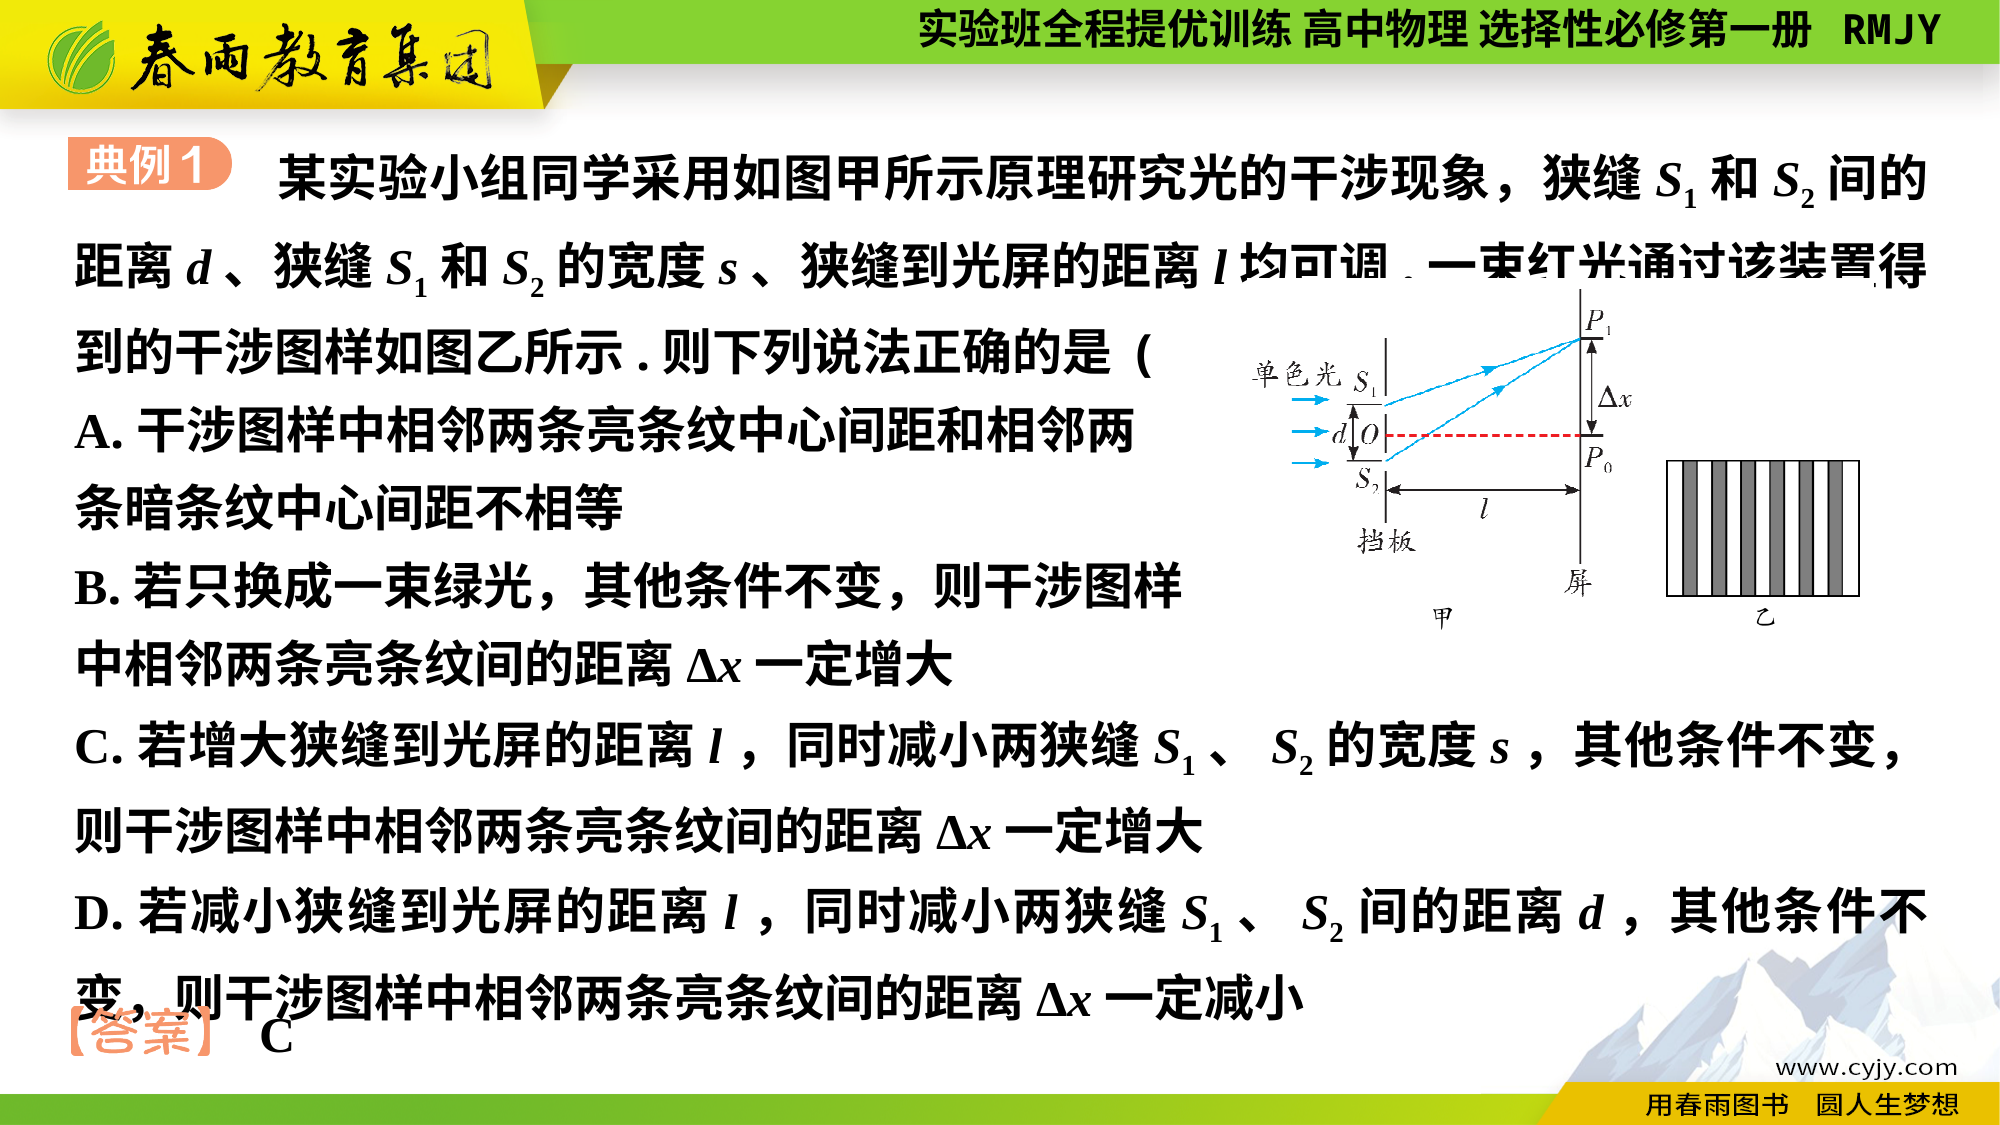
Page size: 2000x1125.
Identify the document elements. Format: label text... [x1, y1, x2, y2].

picture [0, 0, 2000, 1125]
text_box C [244, 994, 311, 1070]
list 某实验小组同学采用如图甲所示原理研究光的干涉现象，狭缝S1和S2间的距离d、狭缝S1和S2的宽度s、狭缝到光屏的距离l均可调.一束红光通过该装置得到的干涉图样如图乙所示.则下列说法正确的是 ( ) A.干涉图样中相邻两条亮条纹中心间距和相邻两 条暗条纹中心间距不相等 B.若只换成一束绿光，其他条件不变，则干涉图样 中相邻两条亮条纹间的距离Δx一定增大 C.若增大狭缝到光屏的距离l，同时减小两狭缝S1、S2的宽度s，其他条件不变，则干涉图样中相邻两条亮条纹间的距离Δx一定增大 D.若减小狭缝到光屏的距离l，同时减小两狭缝S1、S2间的距离d，其他条件不变，则干涉图样中相邻两条亮条纹间的距离Δx一定减小 [59, 118, 1944, 1000]
